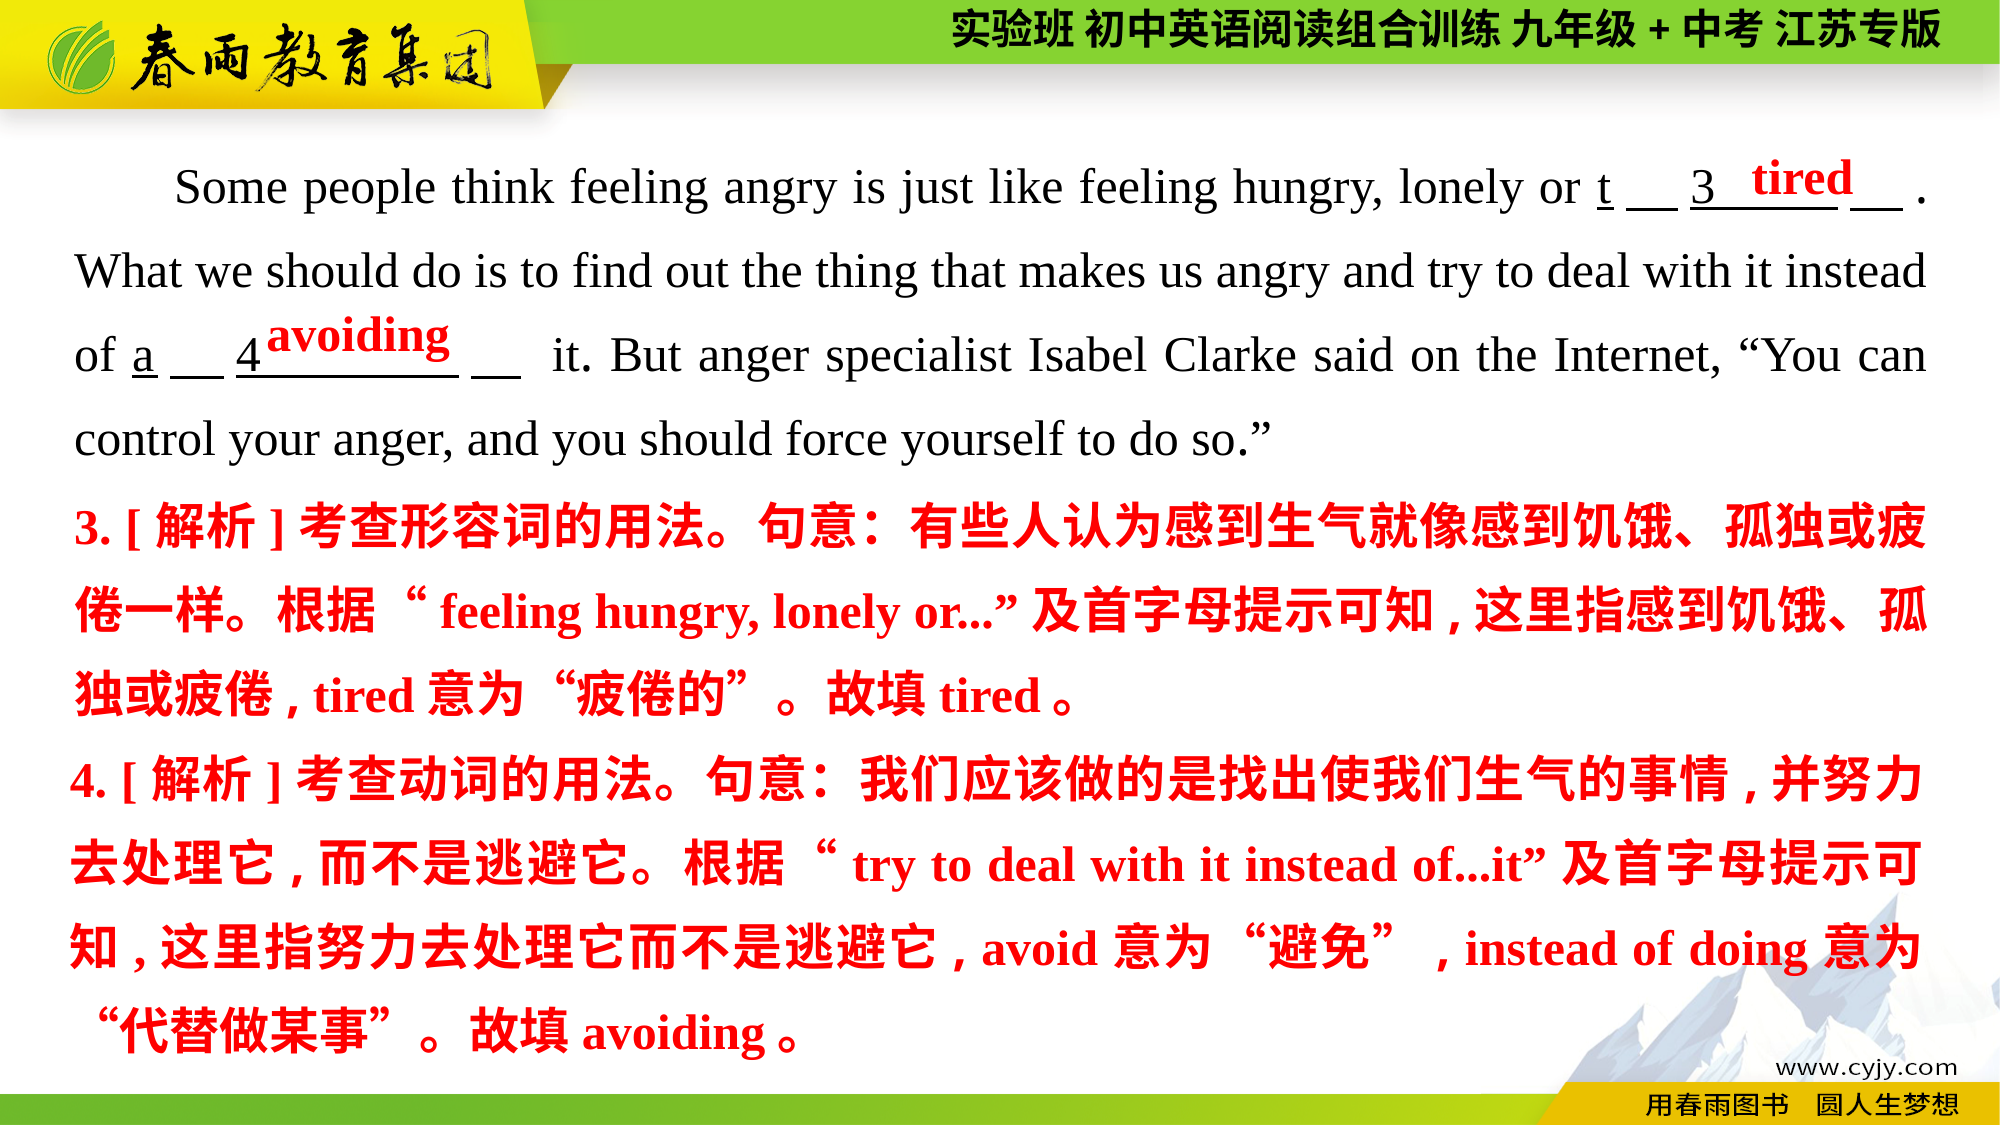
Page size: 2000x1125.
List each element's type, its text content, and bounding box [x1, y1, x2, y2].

text_box tired [1736, 137, 1869, 213]
text_box avoiding [251, 294, 465, 370]
text_box 4. [解析]考查动词的用法。句意：我们应该做的是找出使我们生气的事情,并努力去处理它,而不是逃避它。根据“try to deal with it instead of...it”及首字母提示可知,这里指努力去处理它而不是逃避它, avoid意为“避免”, instead of doing意为“代替做某事”。故填avoiding。 [54, 715, 1939, 1067]
text_box 3. [解析]考查形容词的用法。句意：有些人认为感到生气就像感到饥饿、孤独或疲倦一样。根据“feeling hungry, lonely or...”及首字母提示可知,这里指感到饥饿、孤独或疲倦, tired意为“疲倦的”。故填tired。 [59, 463, 1944, 731]
list Some people think feeling angry is just like feeling hungry, lonely or t 3 . What we should do is to find out the thing that makes us angry and try to deal with it instead of a 4 it. But anger specialist Isabel Clarke said on the Internet, “You can control your anger, and you should force yourself to do so.” [59, 122, 1944, 463]
picture [0, 0, 2000, 1125]
